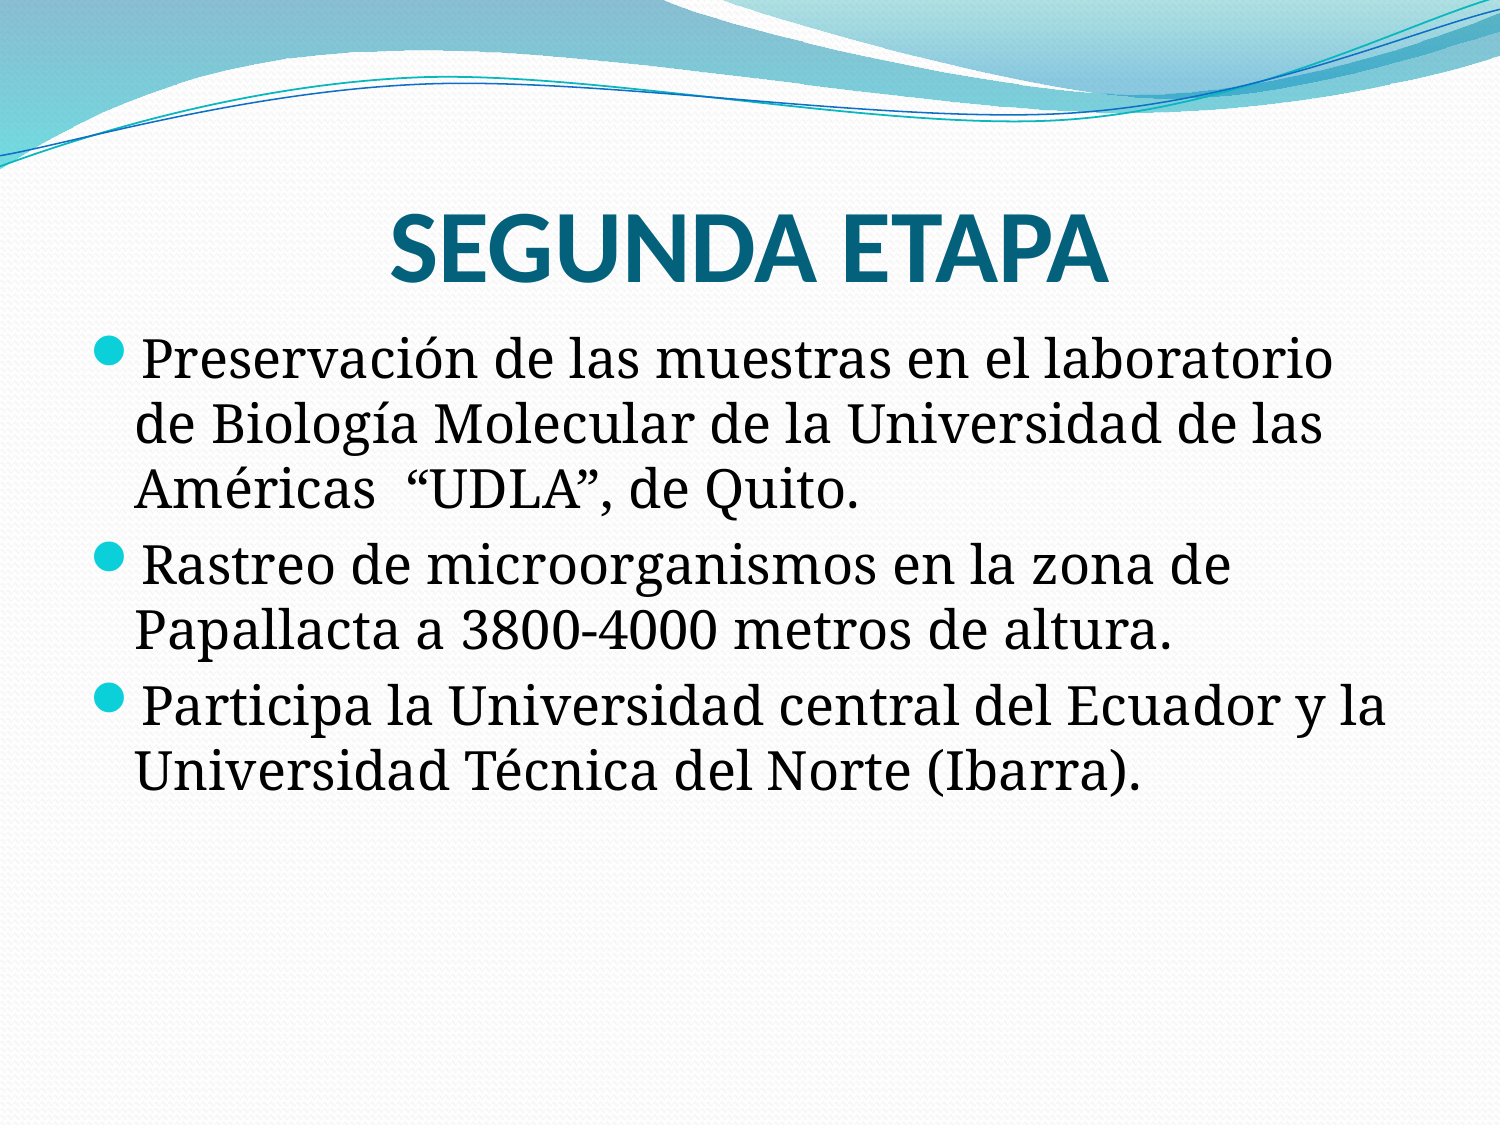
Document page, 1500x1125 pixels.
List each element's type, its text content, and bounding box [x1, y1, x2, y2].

list Preservación de las muestras en el laboratorio de Biología Molecular de la Universidad de las Américas “UDLA”, de Quito. Rastreo de microorganismos en la zona de Papallacta a 3800-4000 metros de altura. Participa la Universidad central del Ecuador y la Universidad Técnica del Norte (Ibarra). [75, 317, 1425, 1038]
title SEGUNDA ETAPA [75, 115, 1425, 303]
